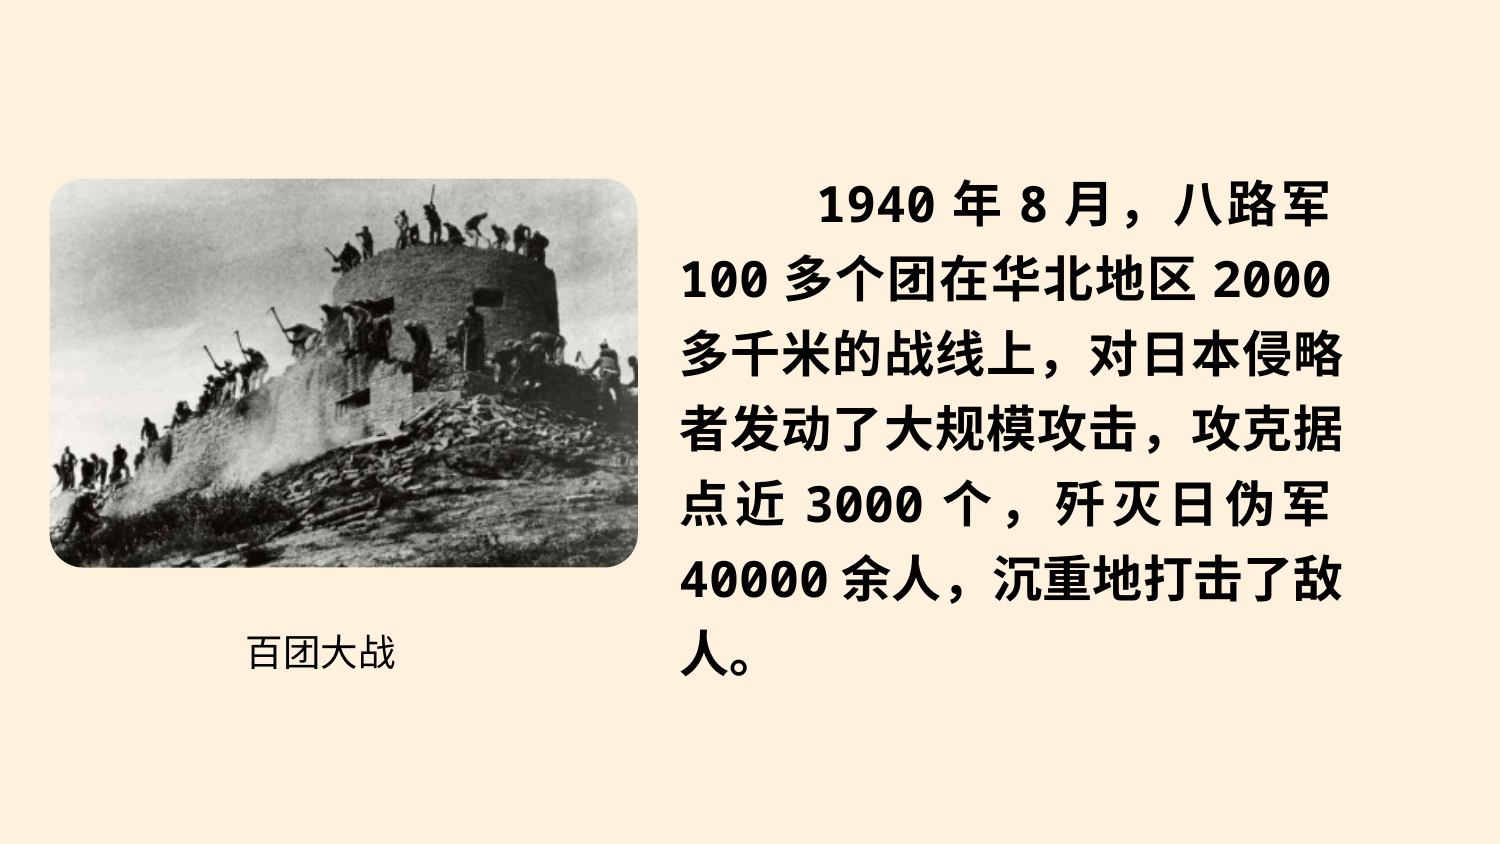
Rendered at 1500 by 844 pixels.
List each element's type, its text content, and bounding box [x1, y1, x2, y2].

text_box 1940年8月，八路军100多个团在华北地区2000多千米的战线上，对日本侵略者发动了大规模攻击，攻克据点近3000个，歼灭日伪军40000余人，沉重地打击了敌人。 [667, 151, 1356, 688]
picture [0, 0, 1500, 844]
text_box 百团大战 [234, 623, 408, 680]
